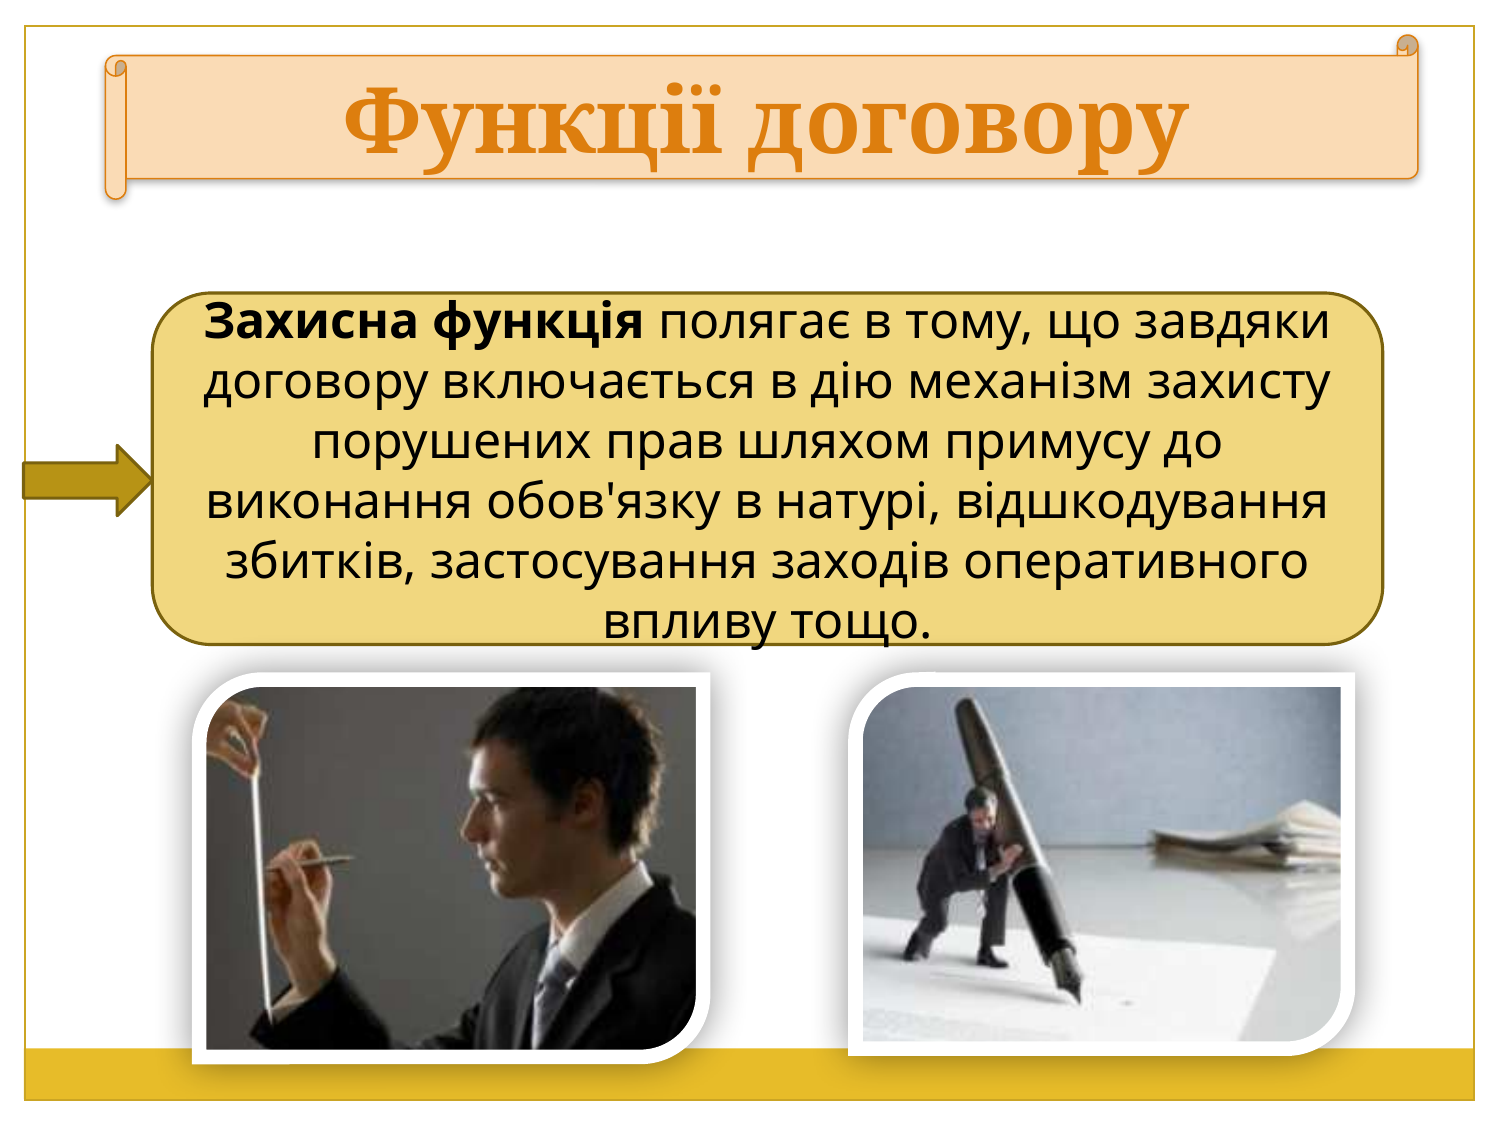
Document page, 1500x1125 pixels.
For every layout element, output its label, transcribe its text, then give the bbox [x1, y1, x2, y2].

picture [198, 679, 704, 1058]
text_box Захисна функція полягає в тому, що завдяки договору включається в дію механізм захисту порушених прав шляхом примусу до виконання обов'язку в натурі, відшкодування збитків, застосування заходів оперативного впливу тощо. [151, 292, 1384, 646]
text_box Функції договору [104, 34, 1419, 200]
text_box [22, 444, 154, 517]
picture [855, 679, 1349, 1049]
